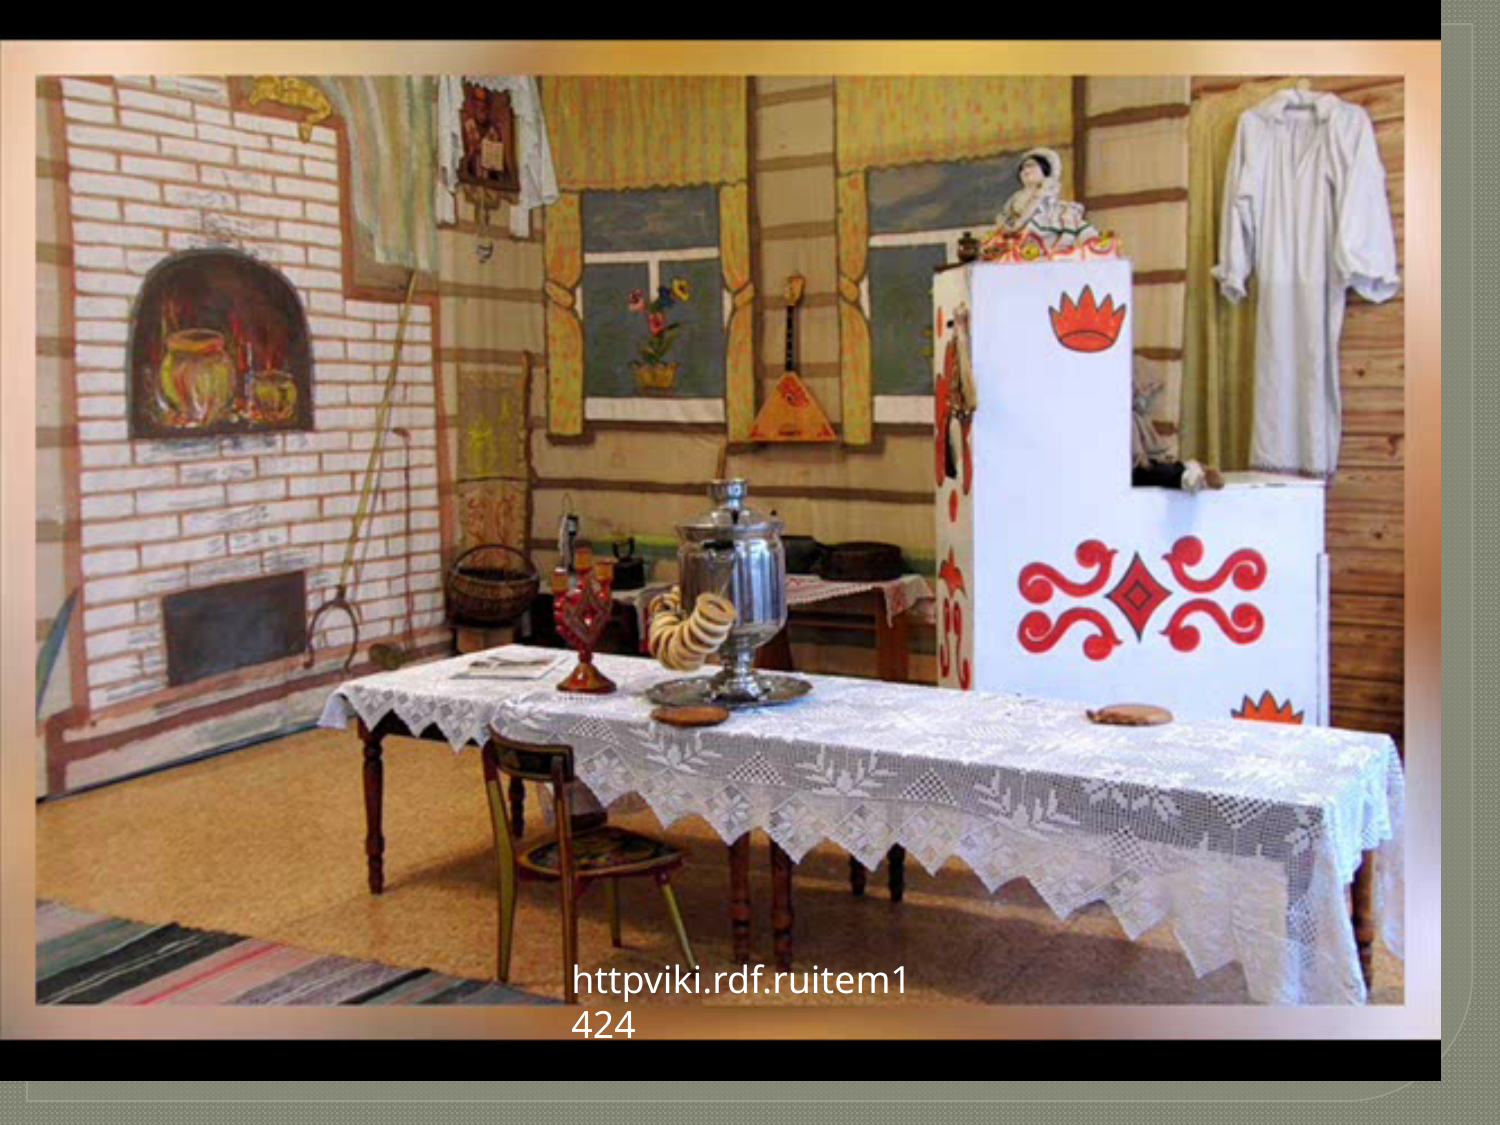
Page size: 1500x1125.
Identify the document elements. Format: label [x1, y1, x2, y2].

list [0, 0, 1442, 1082]
